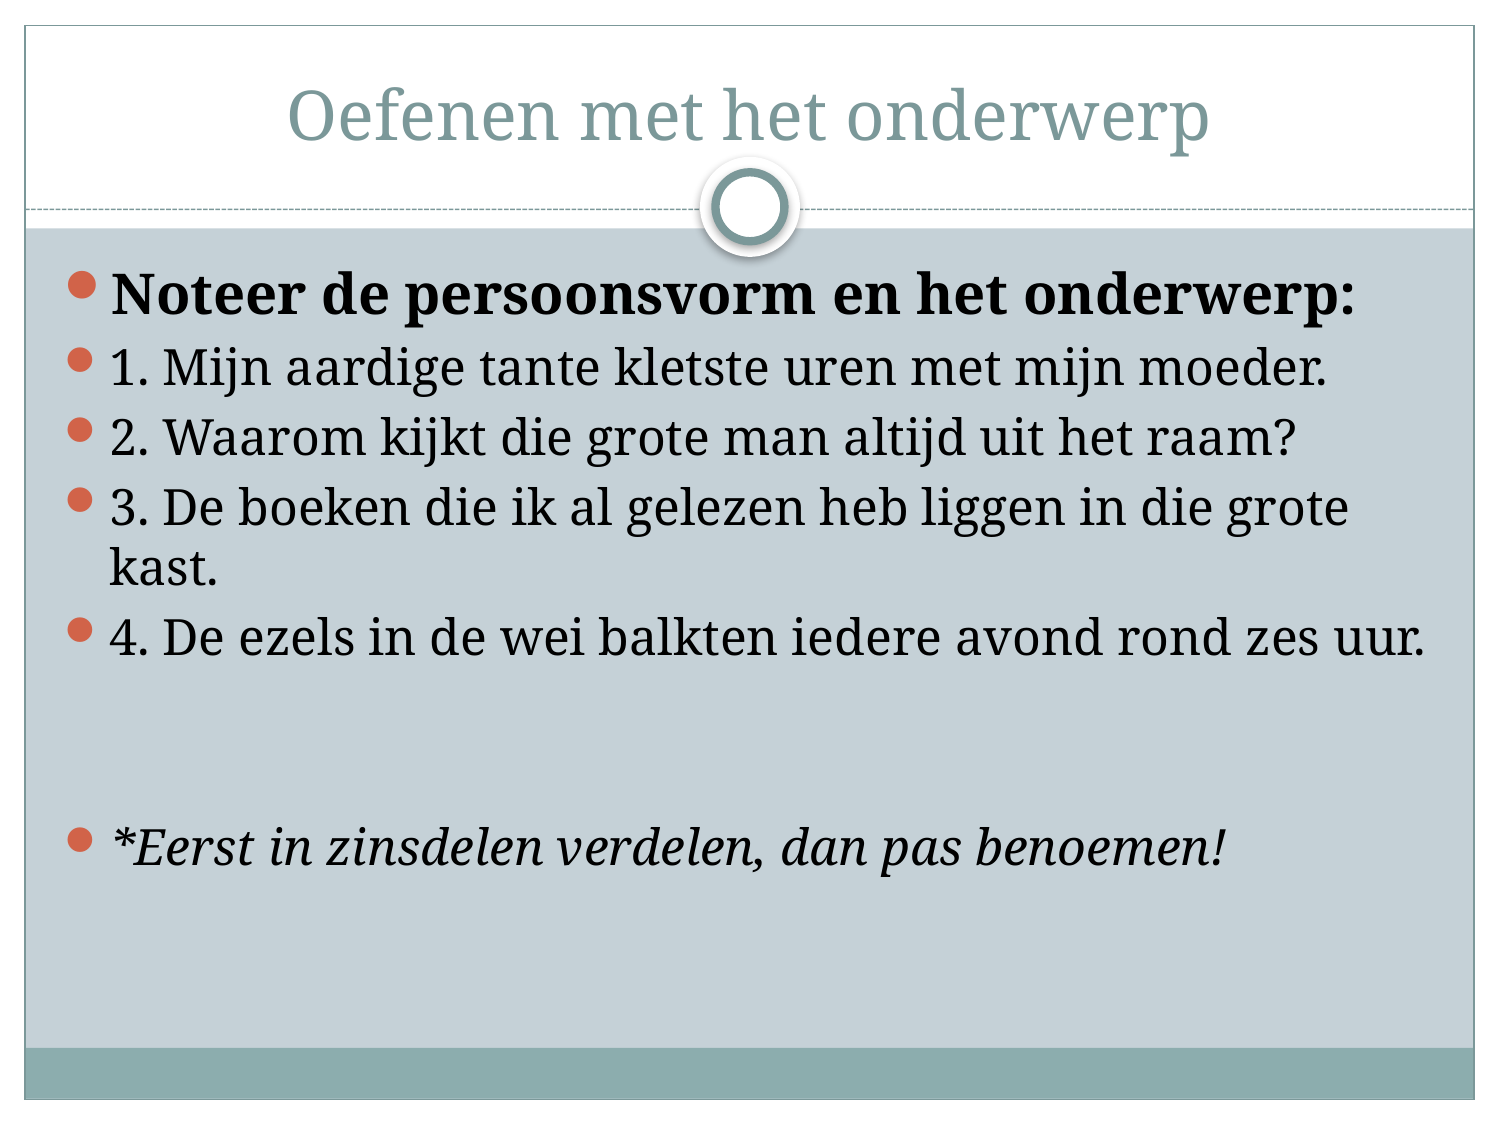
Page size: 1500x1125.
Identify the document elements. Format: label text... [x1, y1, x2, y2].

title Oefenen met het onderwerp [49, 37, 1450, 162]
list Noteer de persoonsvorm en het onderwerp: 1. Mijn aardige tante kletste uren met mijn moeder. 2. Waarom kijkt die grote man altijd uit het raam? 3. De boeken die ik al gelezen heb liggen in die grote kast. 4. De ezels in de wei balkten iedere avond rond zes uur. *Eerst in zinsdelen verdelen, dan pas benoemen! [49, 250, 1445, 1001]
